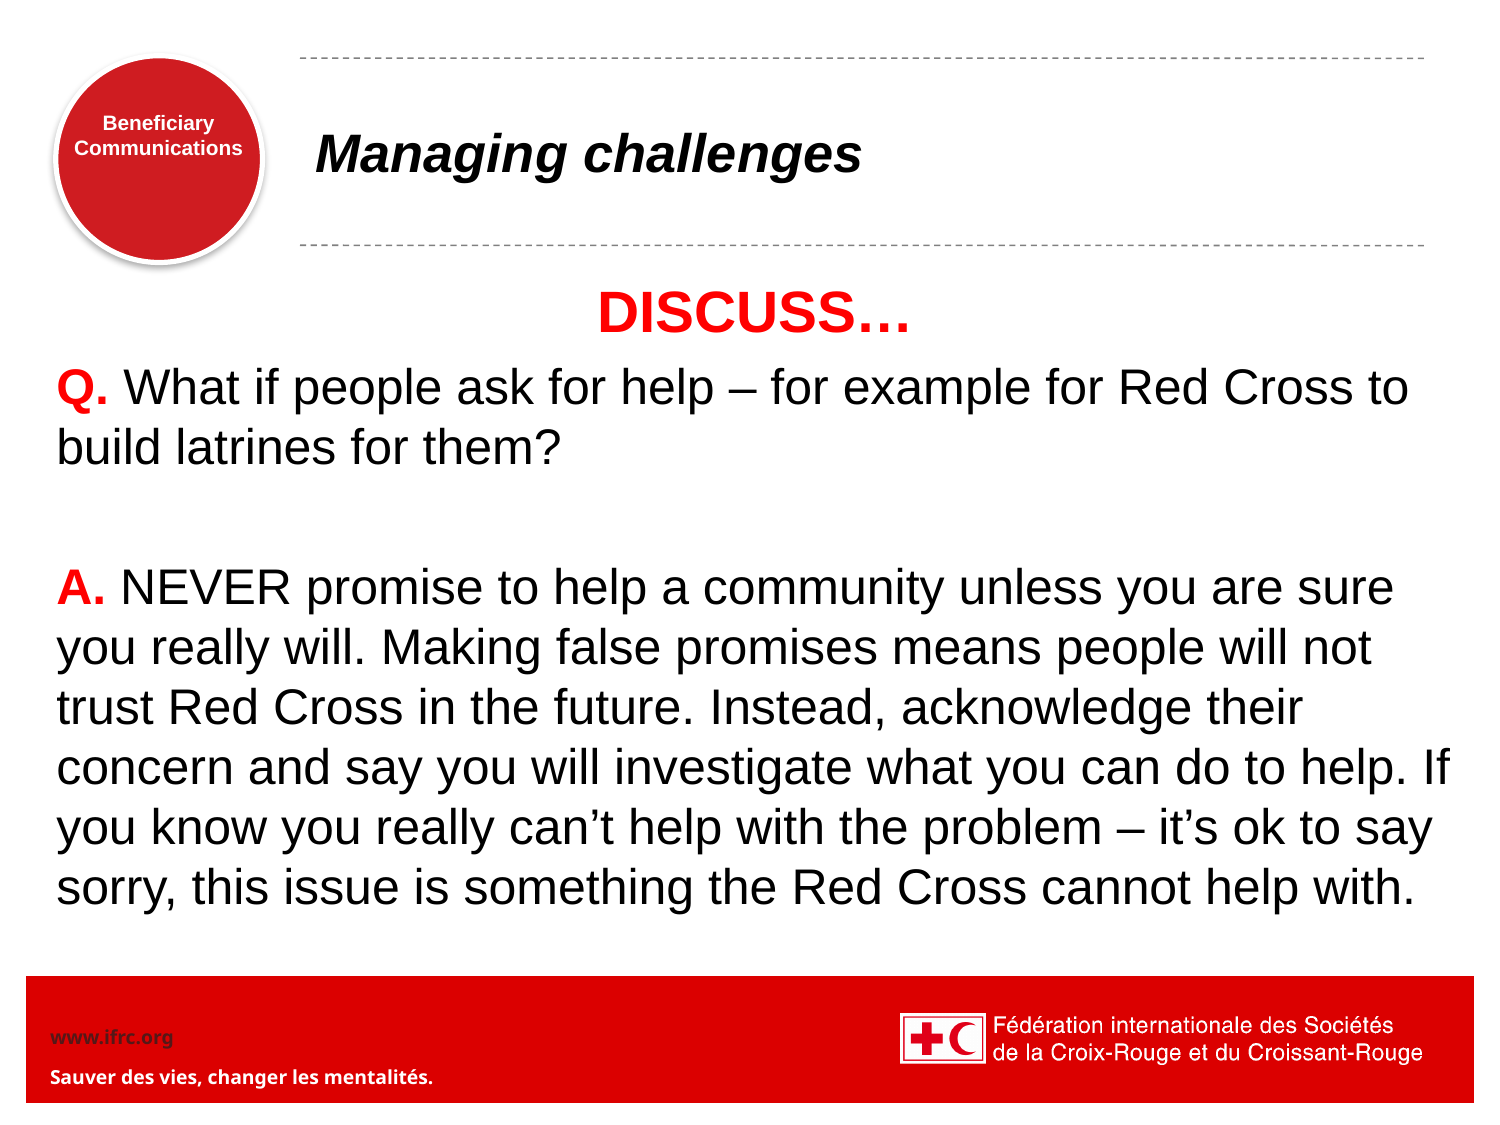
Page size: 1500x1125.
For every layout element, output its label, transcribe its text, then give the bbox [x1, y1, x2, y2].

list DISCUSS… Q. What if people ask for help – for example for Red Cross to build latrines for them? A. NEVER promise to help a community unless you are sure you really will. Making false promises means people will not trust Red Cross in the future. Instead, acknowledge their concern and say you will investigate what you can do to help. If you know you really can’t help with the problem – it’s ok to say sorry, this issue is something the Red Cross cannot help with. [41, 266, 1471, 981]
title Managing challenges [299, 57, 1426, 246]
picture [900, 1013, 1422, 1065]
